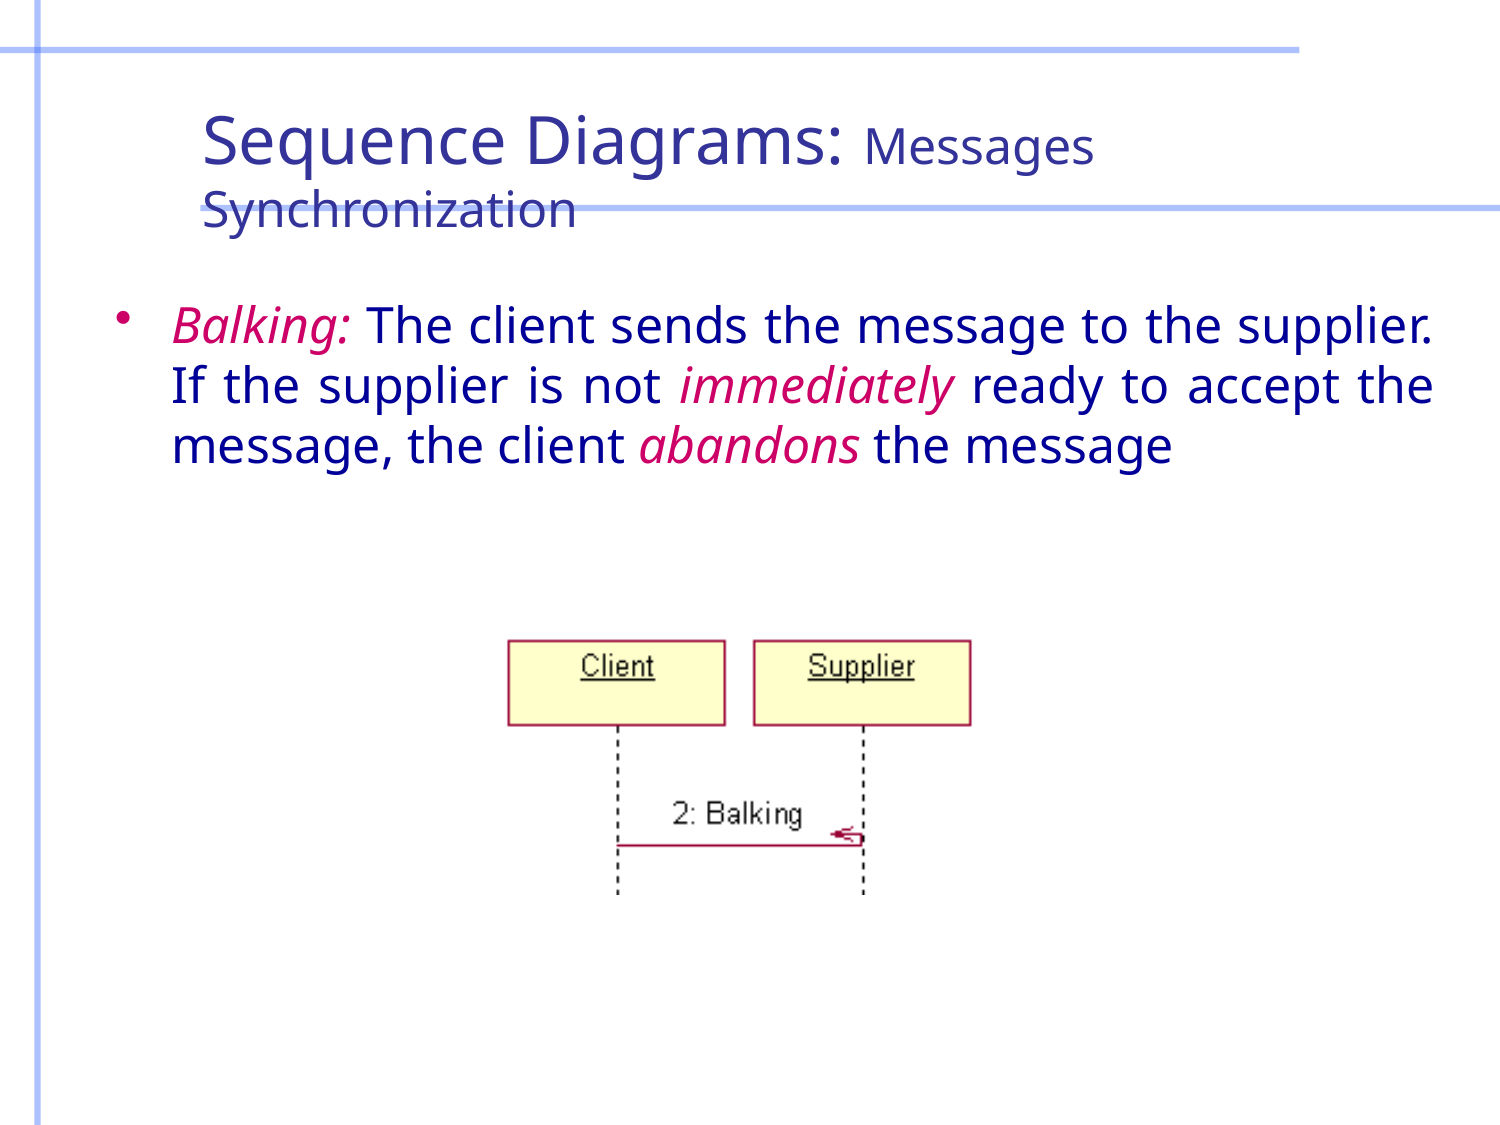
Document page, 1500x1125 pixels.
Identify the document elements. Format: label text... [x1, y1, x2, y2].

picture [489, 585, 1013, 896]
text_box Sequence Diagrams: Messages Synchronization [187, 90, 1436, 245]
text_box Balking: The client sends the message to the supplier. If the supplier is not immediately ready to accept the message, the client abandons the message [100, 285, 1451, 481]
